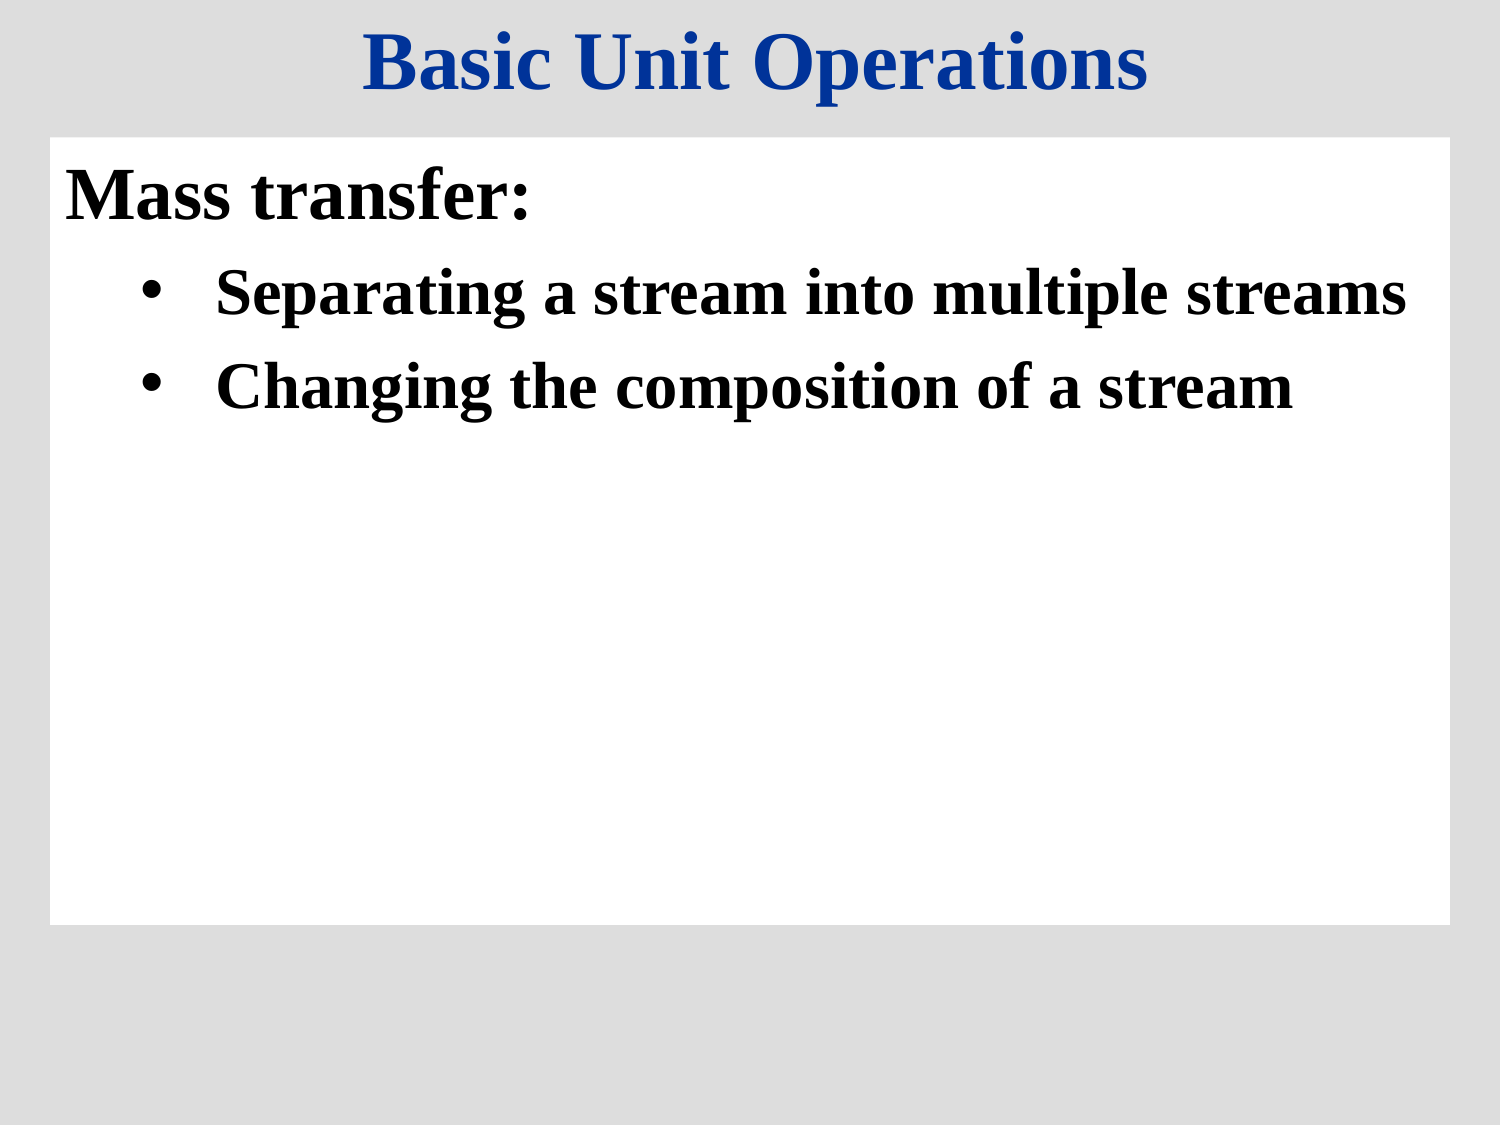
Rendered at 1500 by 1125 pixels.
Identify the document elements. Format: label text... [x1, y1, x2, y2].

subtitle Mass transfer: Separating a stream into multiple streams Changing the composition of a stream [50, 137, 1450, 925]
title Basic Unit Operations [50, 0, 1463, 113]
